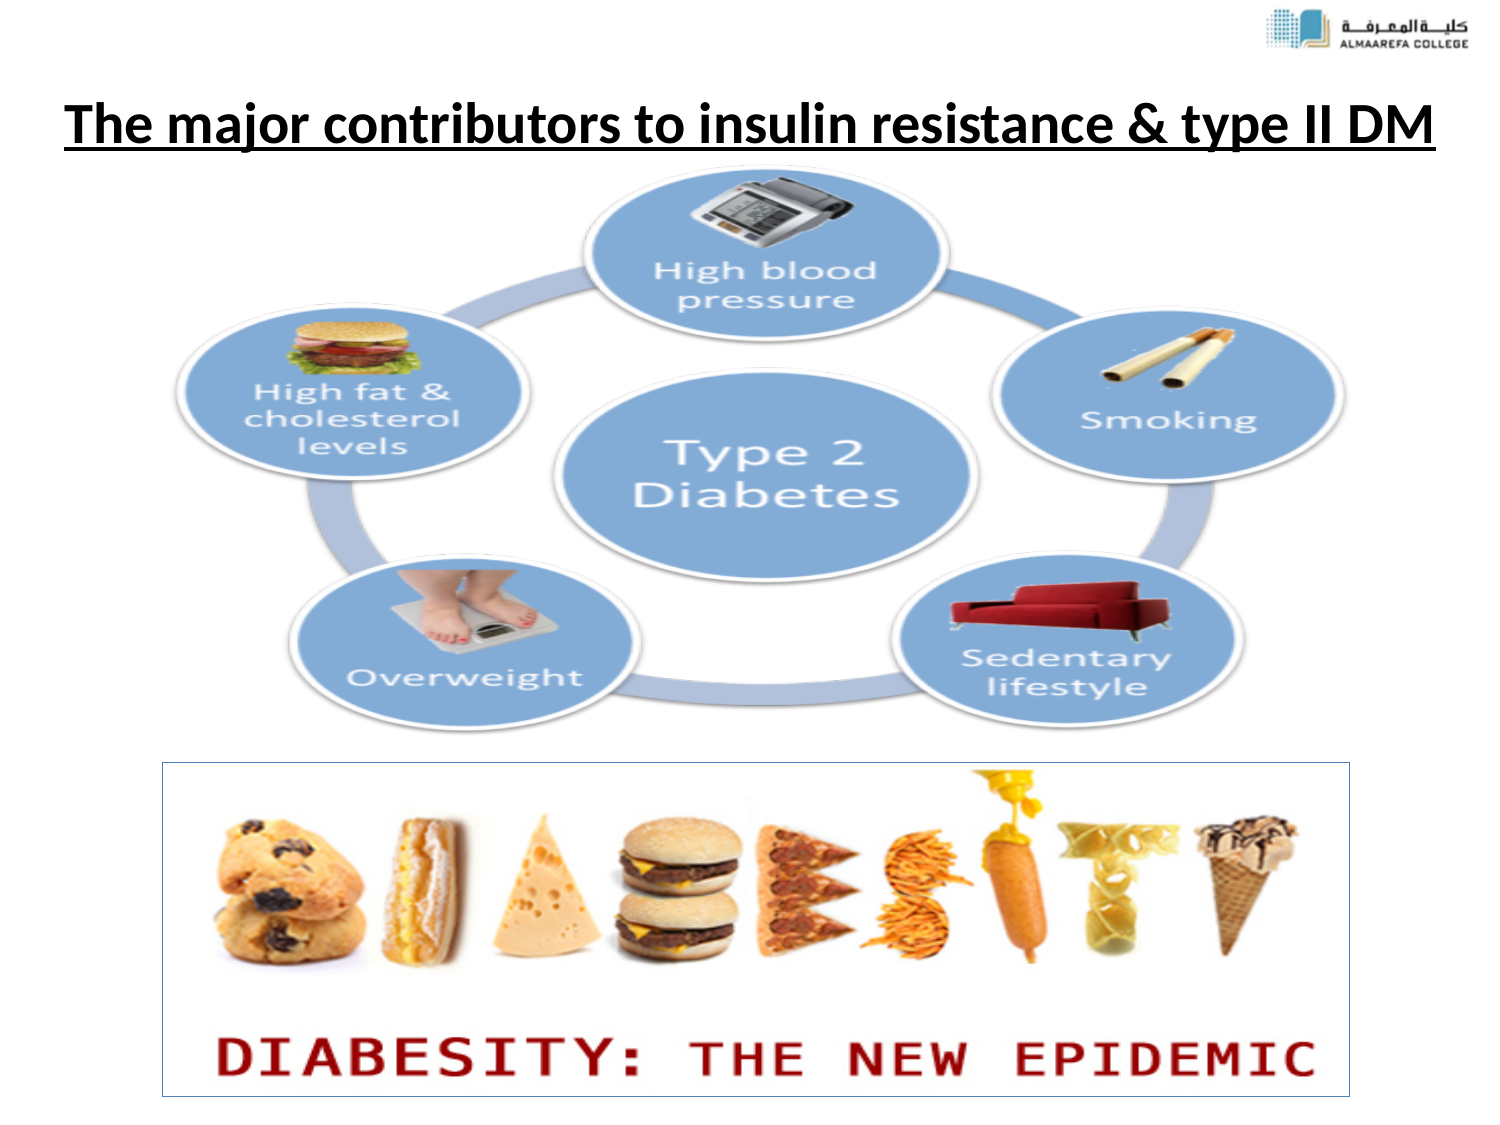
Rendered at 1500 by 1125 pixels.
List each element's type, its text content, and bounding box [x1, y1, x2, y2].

picture [162, 162, 1376, 738]
text_box The major contributors to insulin resistance & type II DM [37, 50, 1463, 163]
picture [1262, 0, 1473, 65]
picture [162, 762, 1351, 1098]
